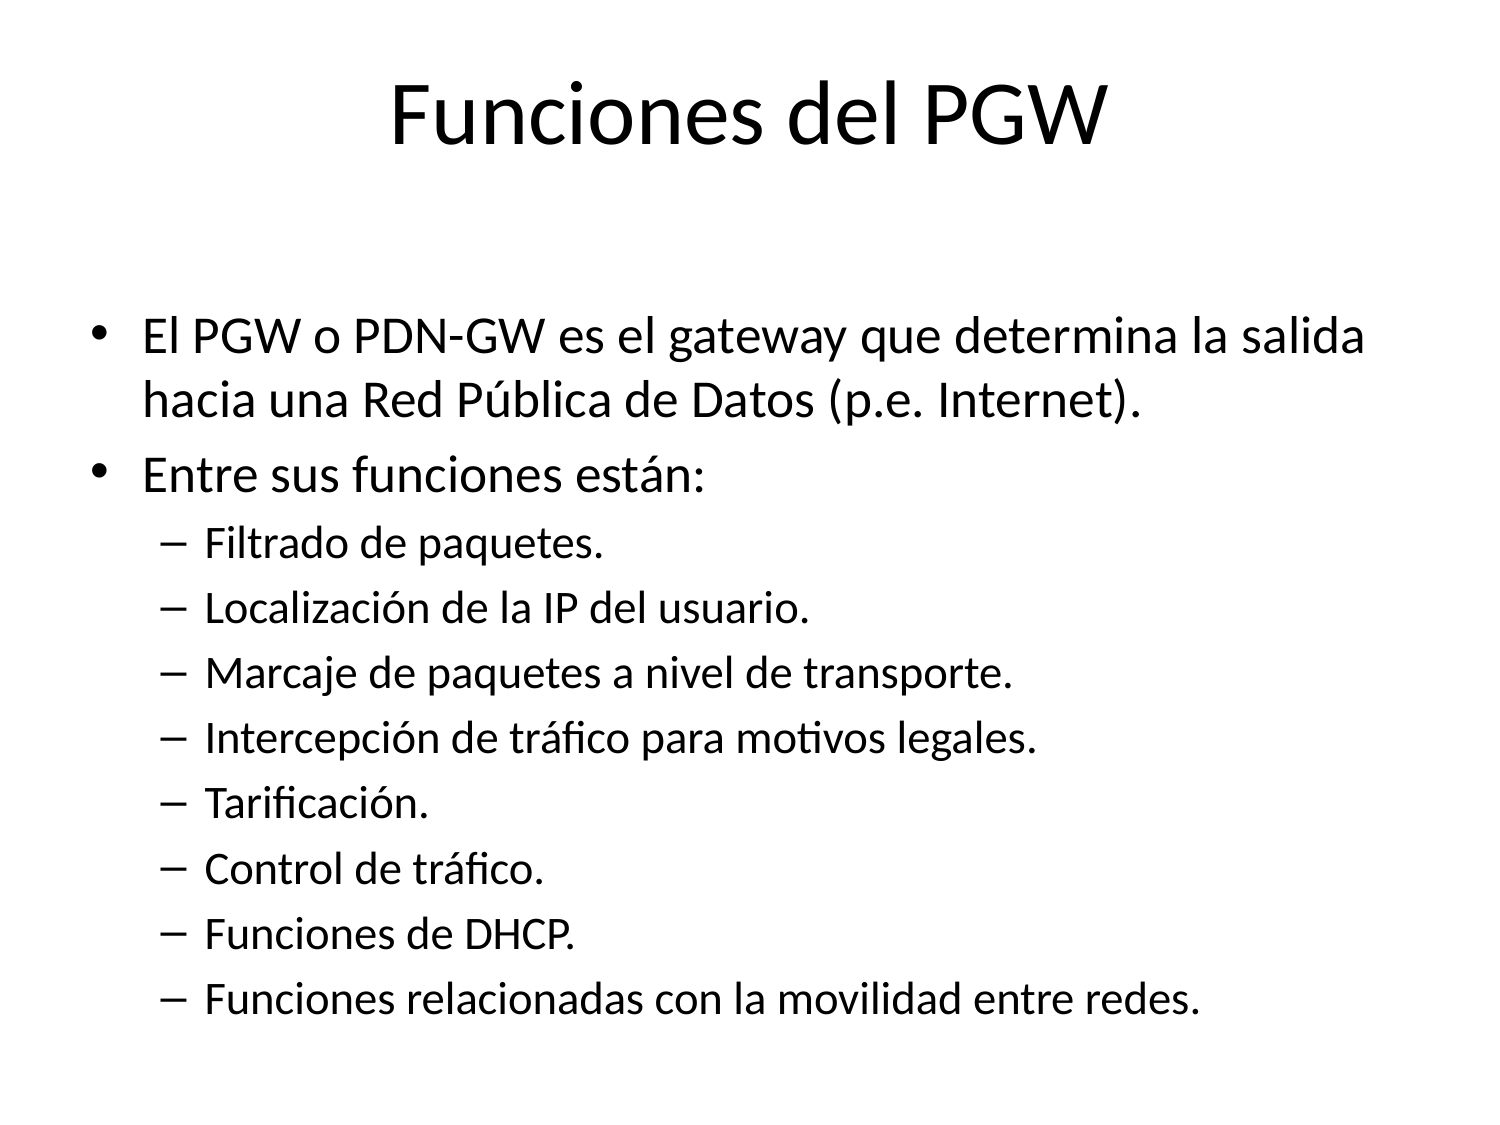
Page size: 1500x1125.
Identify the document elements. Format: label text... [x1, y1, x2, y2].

list El PGW o PDN-GW es el gateway que determina la salida hacia una Red Pública de Datos (p.e. Internet). Entre sus funciones están: Filtrado de paquetes. Localización de la IP del usuario. Marcaje de paquetes a nivel de transporte. Intercepción de tráfico para motivos legales. Tarificación. Control de tráfico. Funciones de DHCP. Funciones relacionadas con la movilidad entre redes. [75, 292, 1425, 1035]
title Funciones del PGW [75, 45, 1425, 233]
